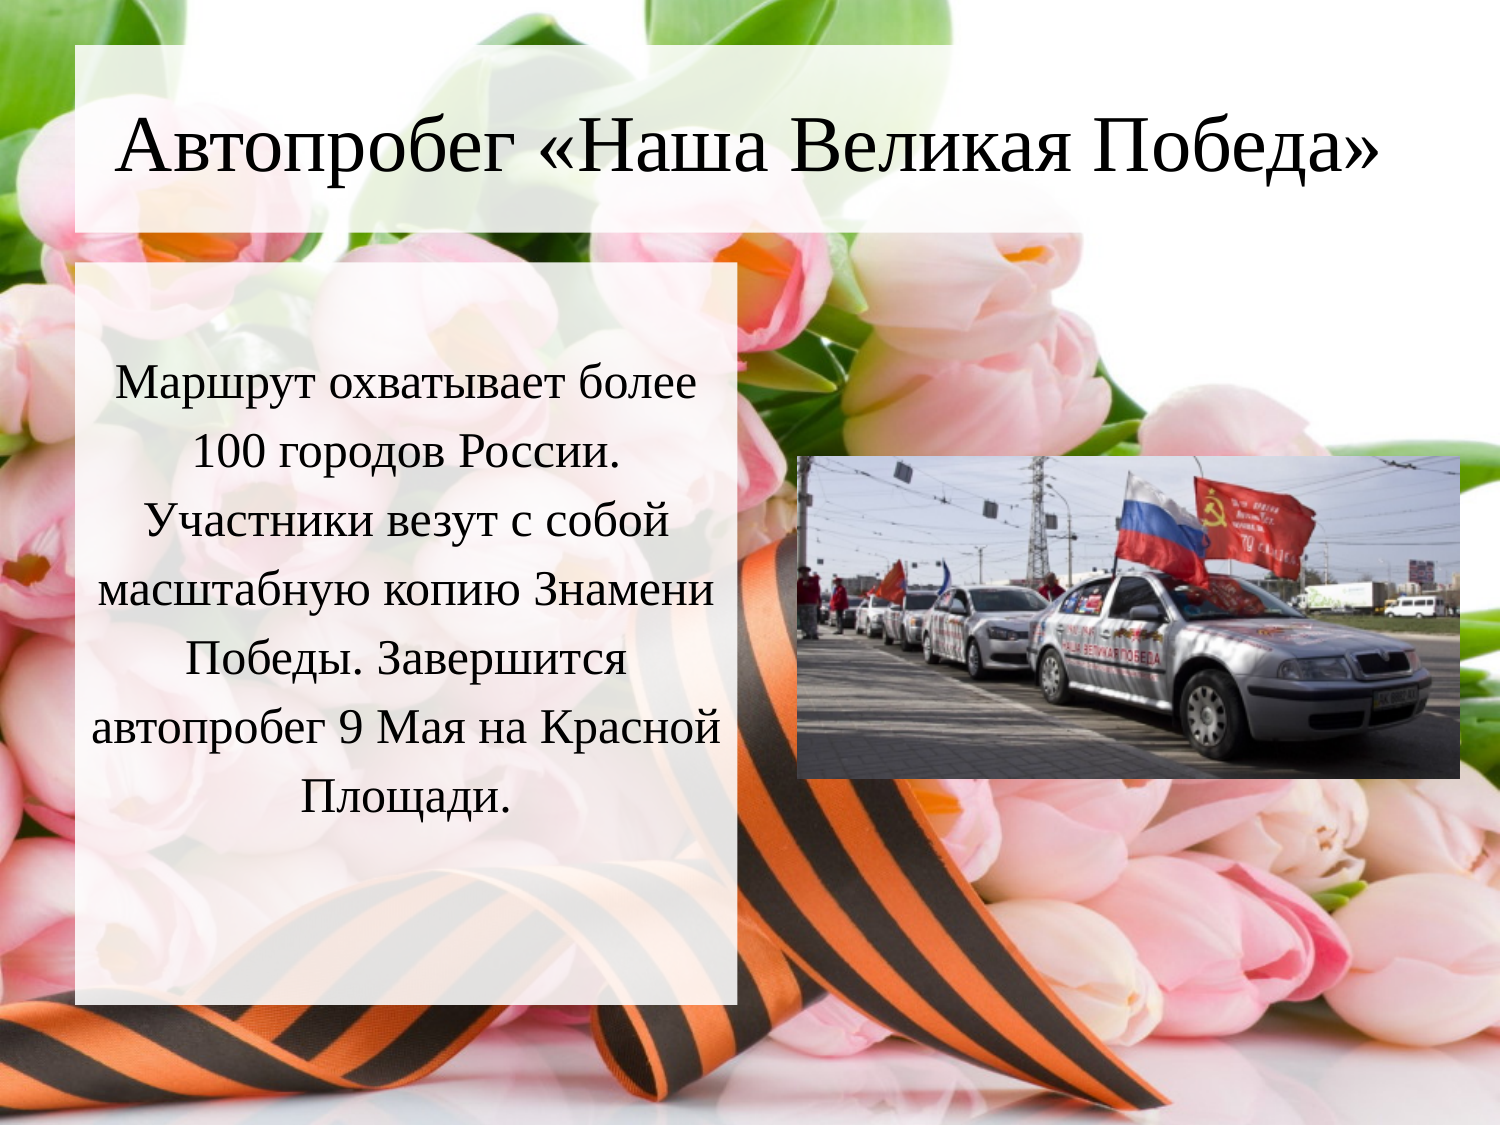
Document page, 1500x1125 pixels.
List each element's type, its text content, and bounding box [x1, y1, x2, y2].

list Маршрут охватывает более 100 городов России. Участники везут с собой масштабную копию Знамени Победы. Завершится автопробег 9 Мая на Красной Площади. [75, 262, 738, 1005]
picture [0, 0, 1500, 1125]
title Автопробег «Наша Великая Победа» [75, 45, 1425, 233]
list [796, 455, 1460, 779]
